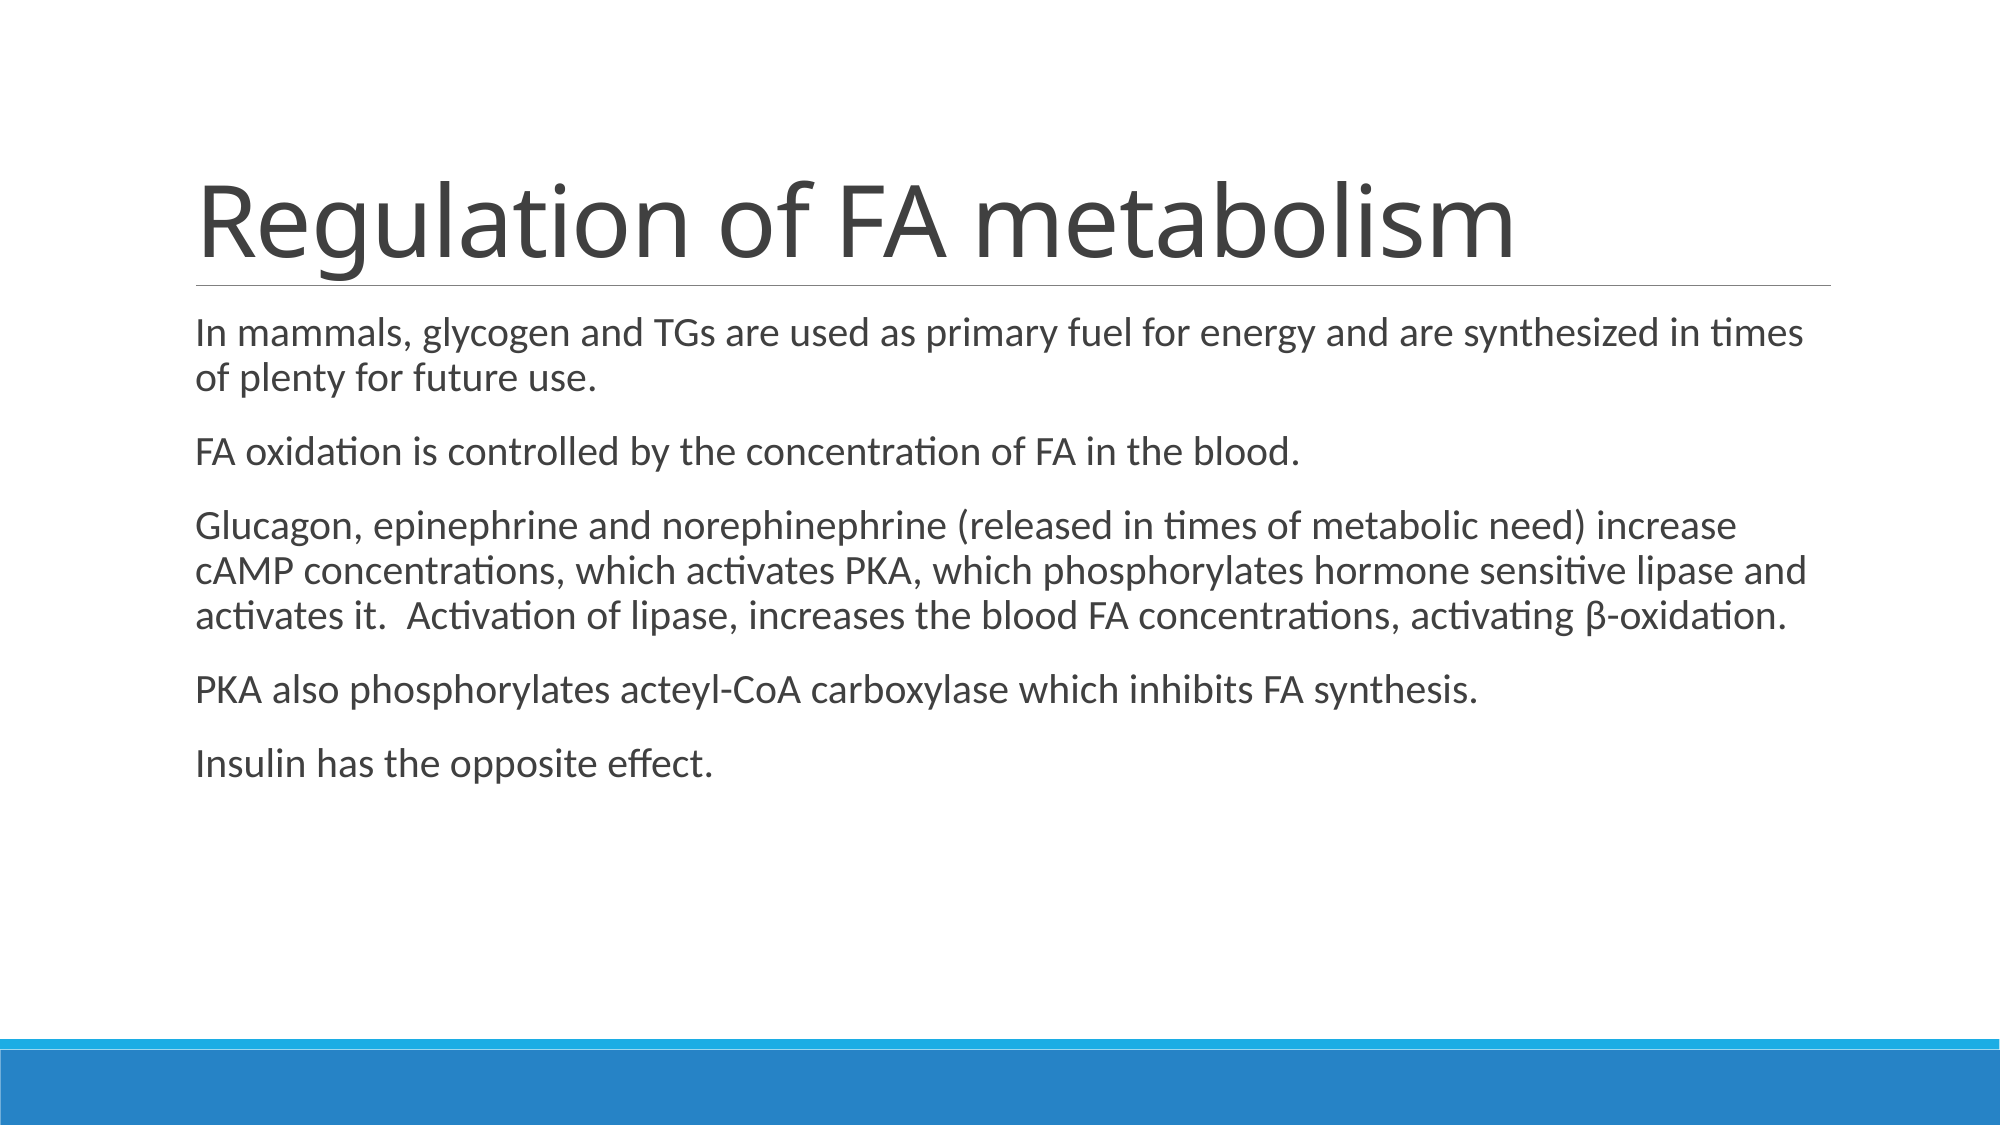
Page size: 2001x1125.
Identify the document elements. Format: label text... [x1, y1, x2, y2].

list In mammals, glycogen and TGs are used as primary fuel for energy and are synthesized in times of plenty for future use. FA oxidation is controlled by the concentration of FA in the blood. Glucagon, epinephrine and norephinephrine (released in times of metabolic need) increase cAMP concentrations, which activates PKA, which phosphorylates hormone sensitive lipase and activates it. Activation of lipase, increases the blood FA concentrations, activating β-oxidation. PKA also phosphorylates acteyl-CoA carboxylase which inhibits FA synthesis. Insulin has the opposite effect. [180, 302, 1830, 963]
title Regulation of FA metabolism [180, 47, 1830, 285]
